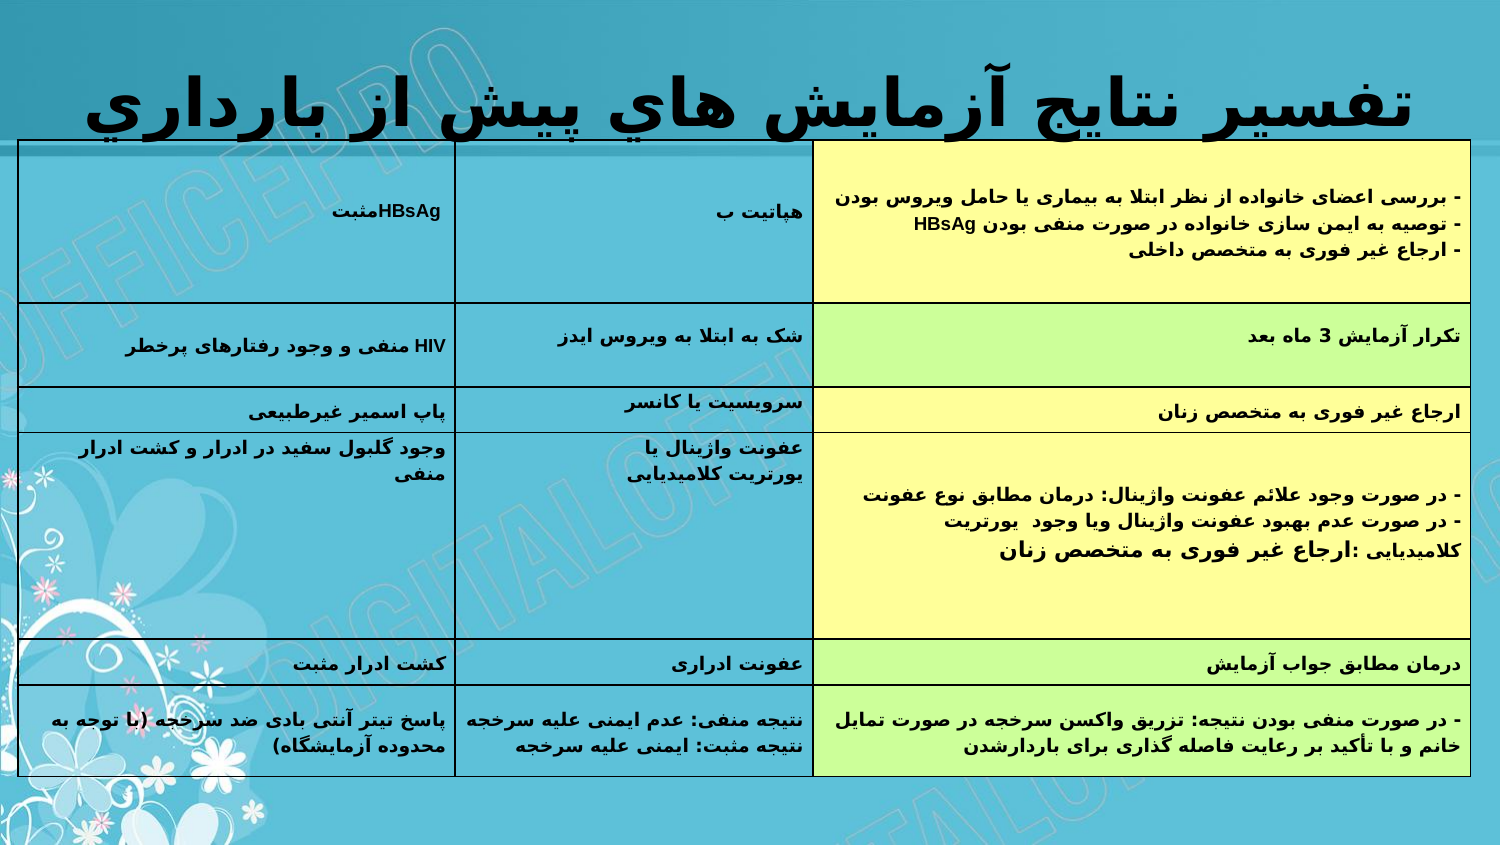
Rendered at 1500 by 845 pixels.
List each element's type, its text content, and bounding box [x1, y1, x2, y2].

table_cell عفونت واژینال یا یورتریت کلامیدیایی [456, 433, 812, 638]
title تفسير نتايج آزمايش هاي پيش از بارداري [29, 0, 1471, 176]
table_header - بررسی اعضای خانواده از نظر ابتلا به بیماری یا حامل ویروس بودن - توصیه به ایمن سازی خانواده در صورت منفی بودن HBsAg - ارجاع غیر فوری به متخصص داخلی [814, 176, 1470, 302]
table_cell تکرار آزمایش 3 ماه بعد [814, 304, 1470, 386]
table_cell پاسخ تیتر آنتی بادی ضد سرخجه (با توجه به محدوده آزمايشگاه) [19, 686, 454, 776]
table_cell شک به ابتلا به ویروس ایدز [456, 304, 812, 386]
table_cell وجود گلبول سفید در ادرار و کشت ادرار منفی [19, 433, 454, 638]
table_cell - در صورت منفی بودن نتیجه: تزریق واکسن سرخجه در صورت تمایل خانم و با تأکید بر رعایت فاصله گذاری برای باردارشدن [814, 686, 1470, 776]
table_cell - در صورت وجود علائم عفونت واژینال: درمان مطابق نوع عفونت - در صورت عدم بهبود عفونت واژینال ویا وجود یورتریت کلامیدیایی :ارجاع غیر فوری به متخصص زنان [814, 433, 1470, 638]
table_cell ارجاع غیر فوری به متخصص زنان [814, 388, 1470, 432]
table_cell نتیجه منفی: عدم ایمنی علیه سرخجه نتیجه مثبت: ایمنی علیه سرخجه [456, 686, 812, 776]
table_cell سرویسیت یا کانسر [456, 388, 812, 432]
table_header هپاتیت ب [456, 176, 812, 302]
table_cell کشت ادرار مثبت [19, 640, 454, 684]
table_cell درمان مطابق جواب آزمایش [814, 640, 1470, 684]
table_cell HIV منفی و وجود رفتارهای پرخطر [19, 304, 454, 386]
table_header HBsAgمثبت [19, 141, 454, 302]
picture [0, 0, 1500, 845]
table_cell پاپ اسمیر غیرطبیعی [19, 388, 454, 432]
table_cell عفونت ادراری [456, 640, 812, 684]
